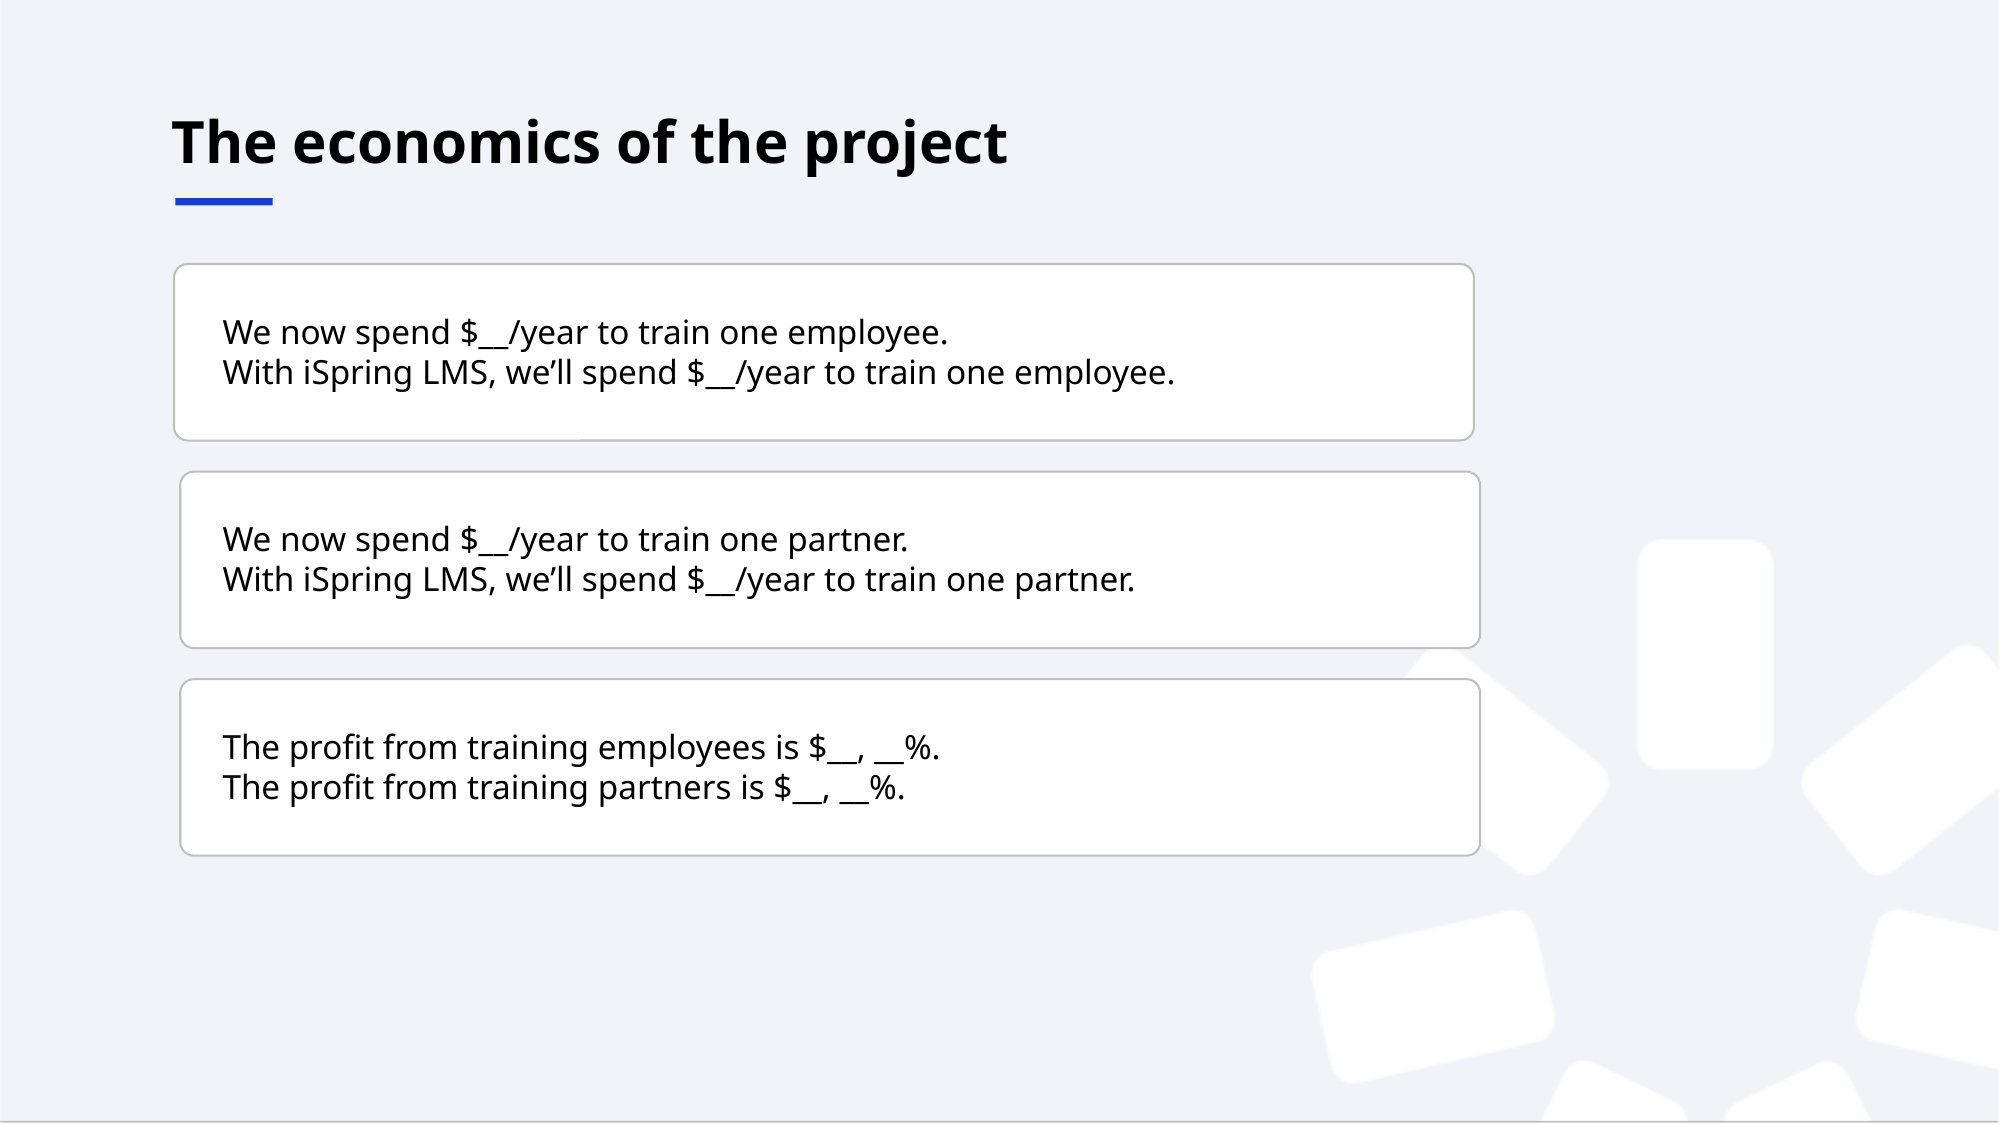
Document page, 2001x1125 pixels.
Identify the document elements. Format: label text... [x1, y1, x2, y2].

text_box [180, 471, 1481, 649]
text_box We now spend $__/year to train one partner. With iSpring LMS, we’ll spend $__/year to train one partner. [207, 510, 1684, 606]
text_box [180, 679, 1481, 856]
picture [0, 0, 2001, 1125]
text_box We now spend $__/year to train one employee. With iSpring LMS, we’ll spend $__/year to train one employee. [207, 303, 1684, 399]
title The economics of the project [156, 72, 1869, 217]
text_box [175, 198, 273, 206]
text_box [173, 263, 1474, 441]
text_box The profit from training employees is $__, __%. The profit from training partners is $__, __%. [207, 718, 1684, 814]
